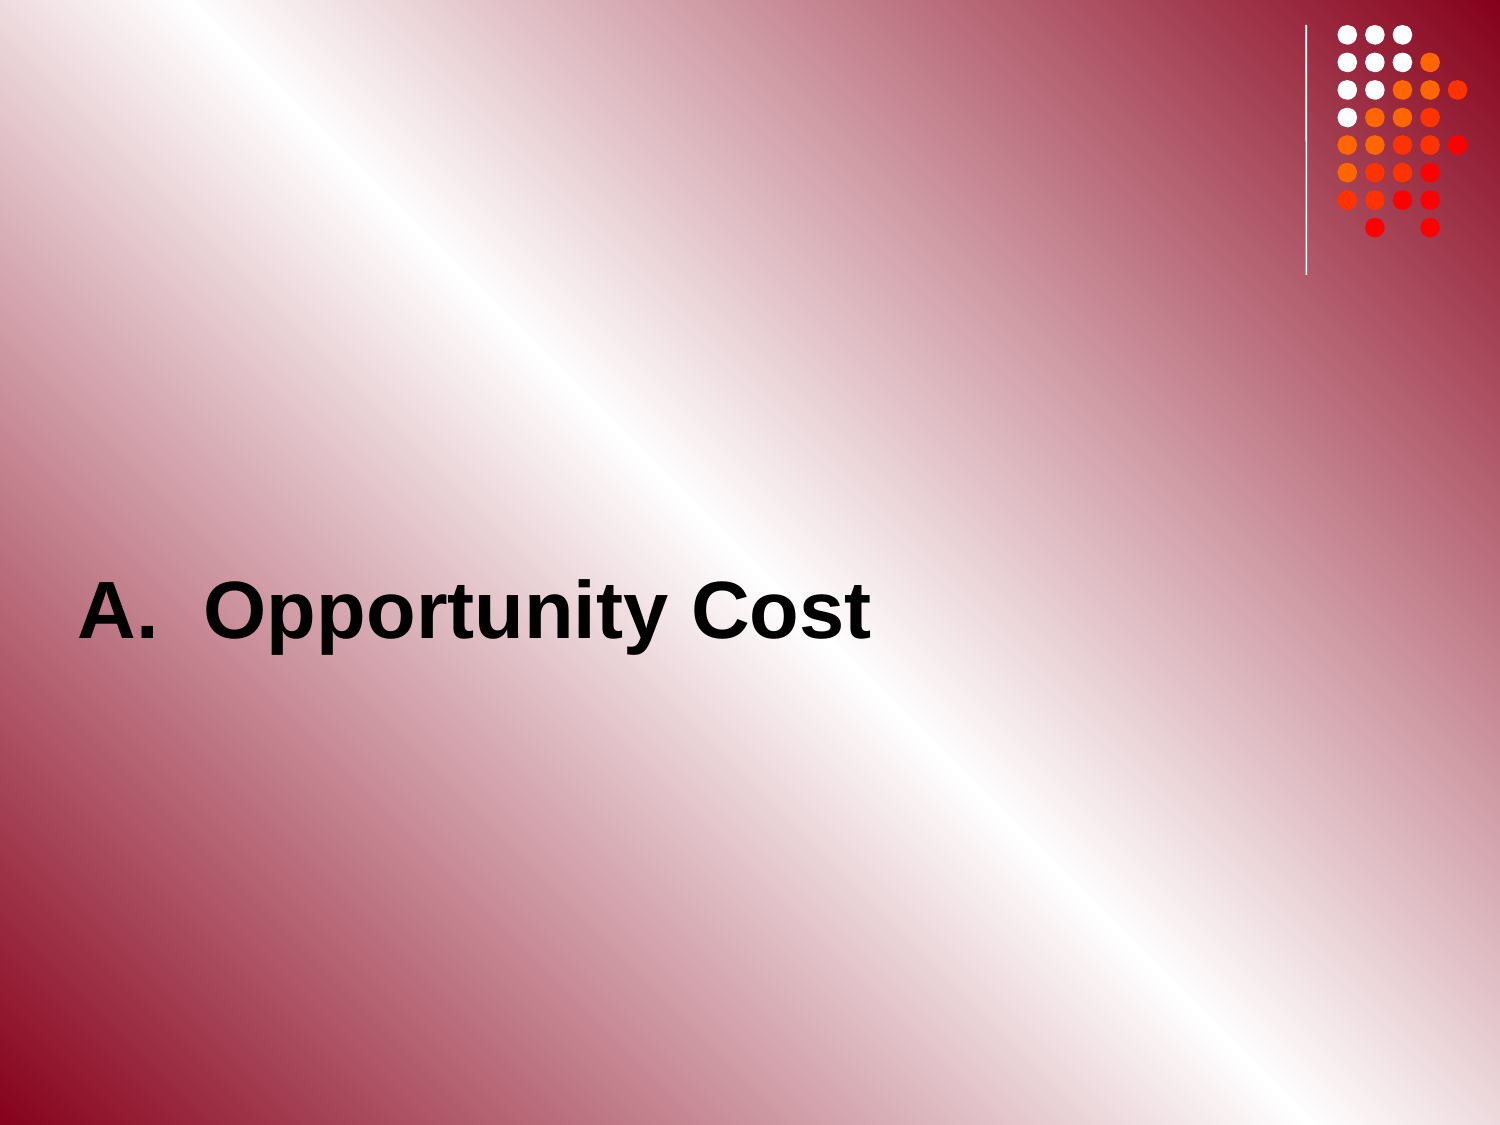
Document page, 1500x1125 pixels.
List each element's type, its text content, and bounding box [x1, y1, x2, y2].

title A. Opportunity Cost [62, 450, 1300, 663]
